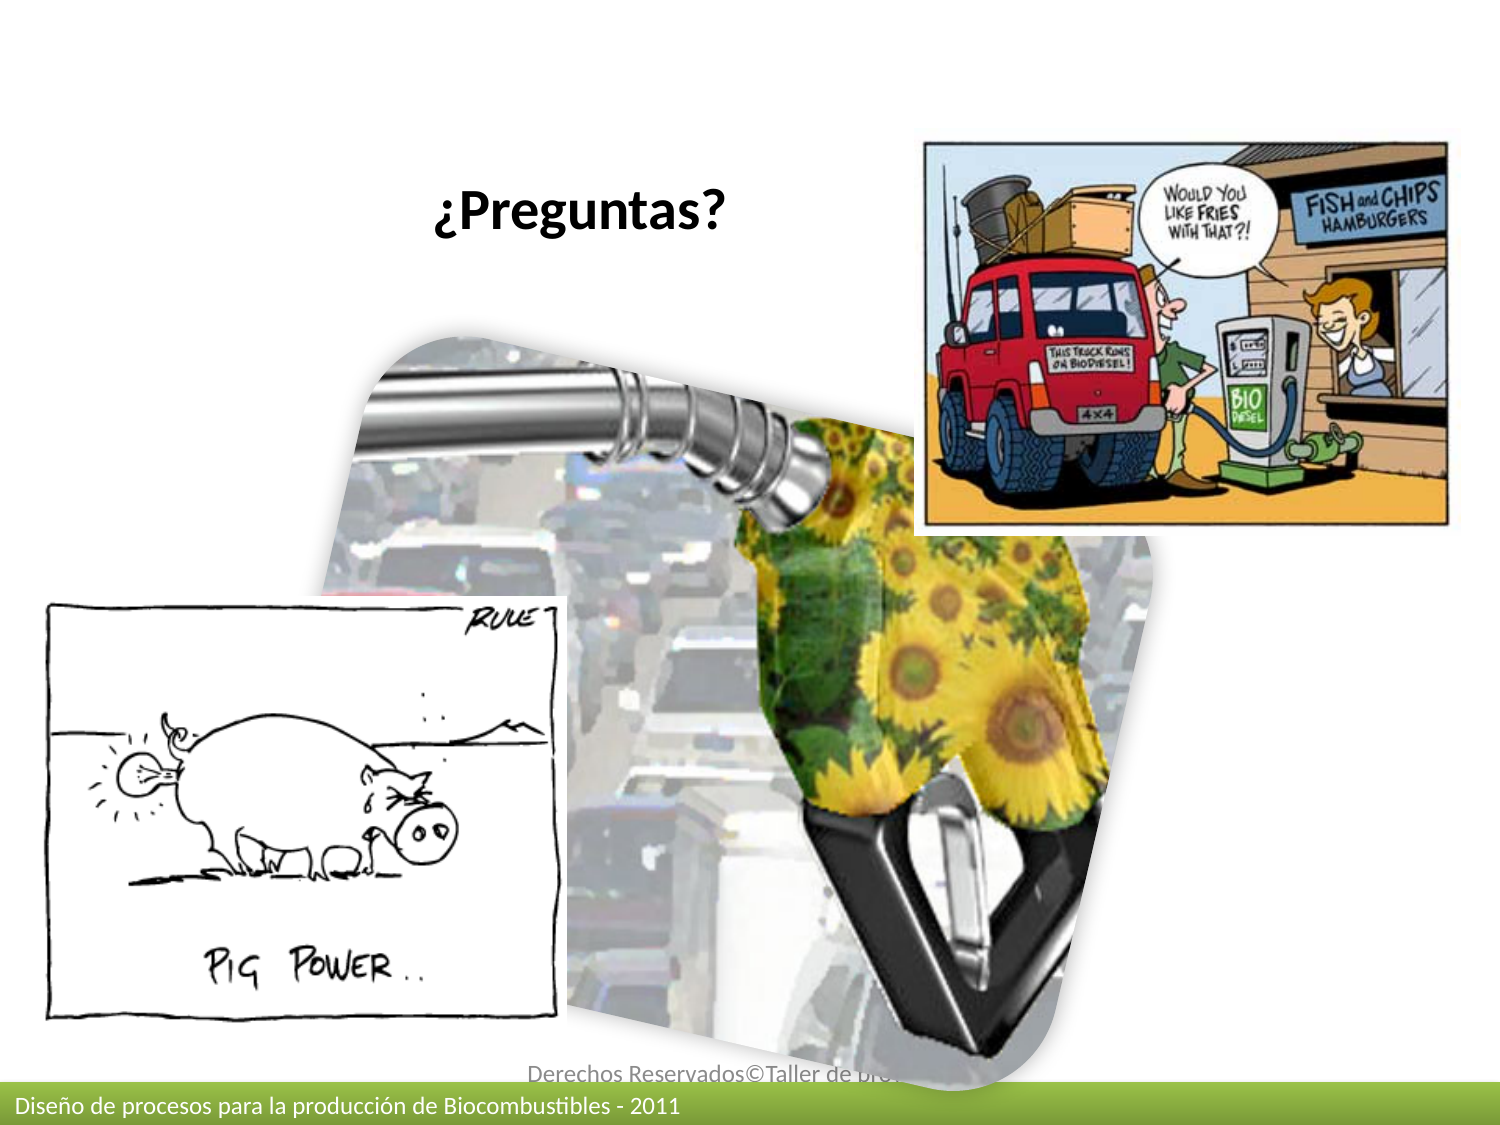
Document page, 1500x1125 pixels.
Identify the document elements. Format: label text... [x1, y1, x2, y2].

text_box Diseño de procesos para la producción de Biocombustibles - 2011 [0, 1082, 1500, 1125]
footer Derechos Reservados©Taller de proyectos - U. Chile 2010 [512, 1042, 988, 1103]
text_box ¿Preguntas? [23, 23, 1137, 464]
picture [34, 128, 1462, 1086]
